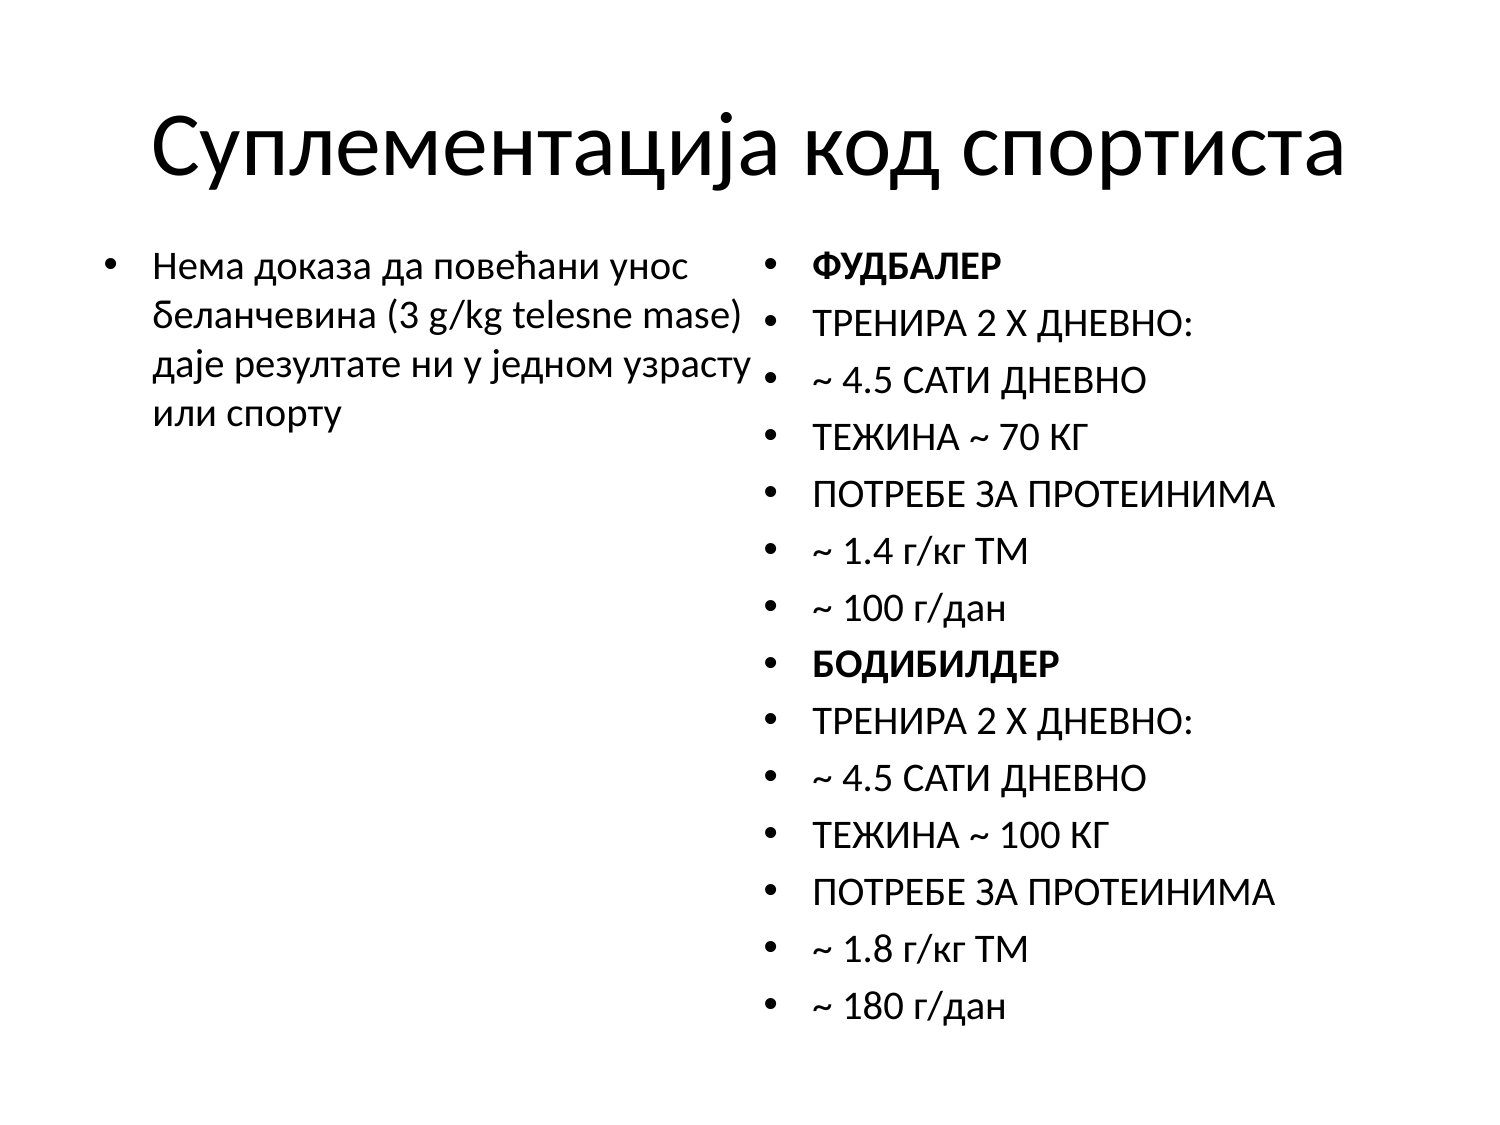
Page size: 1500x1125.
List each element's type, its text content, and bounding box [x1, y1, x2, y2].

list Нема доказа да повећани унос беланчевина (3 g/kg telesne mase) даје резултате ни у једном узрасту или спорту ФУДБАЛЕР ТРЕНИРА 2 X ДНЕВНО: ~ 4.5 САТИ ДНЕВНО ТЕЖИНА ~ 70 КГ ПОТРЕБЕ ЗА ПРОТЕИНИМА ~ 1.4 г/кг ТМ ~ 100 г/дан БОДИБИЛДЕР ТРЕНИРА 2 X ДНЕВНО: ~ 4.5 САТИ ДНЕВНО ТЕЖИНА ~ 100 КГ ПОТРЕБЕ ЗА ПРОТЕИНИМА ~ 1.8 г/кг ТМ ~ 180 г/дан [88, 231, 1439, 1071]
title Суплементација код спортиста [75, 45, 1425, 233]
